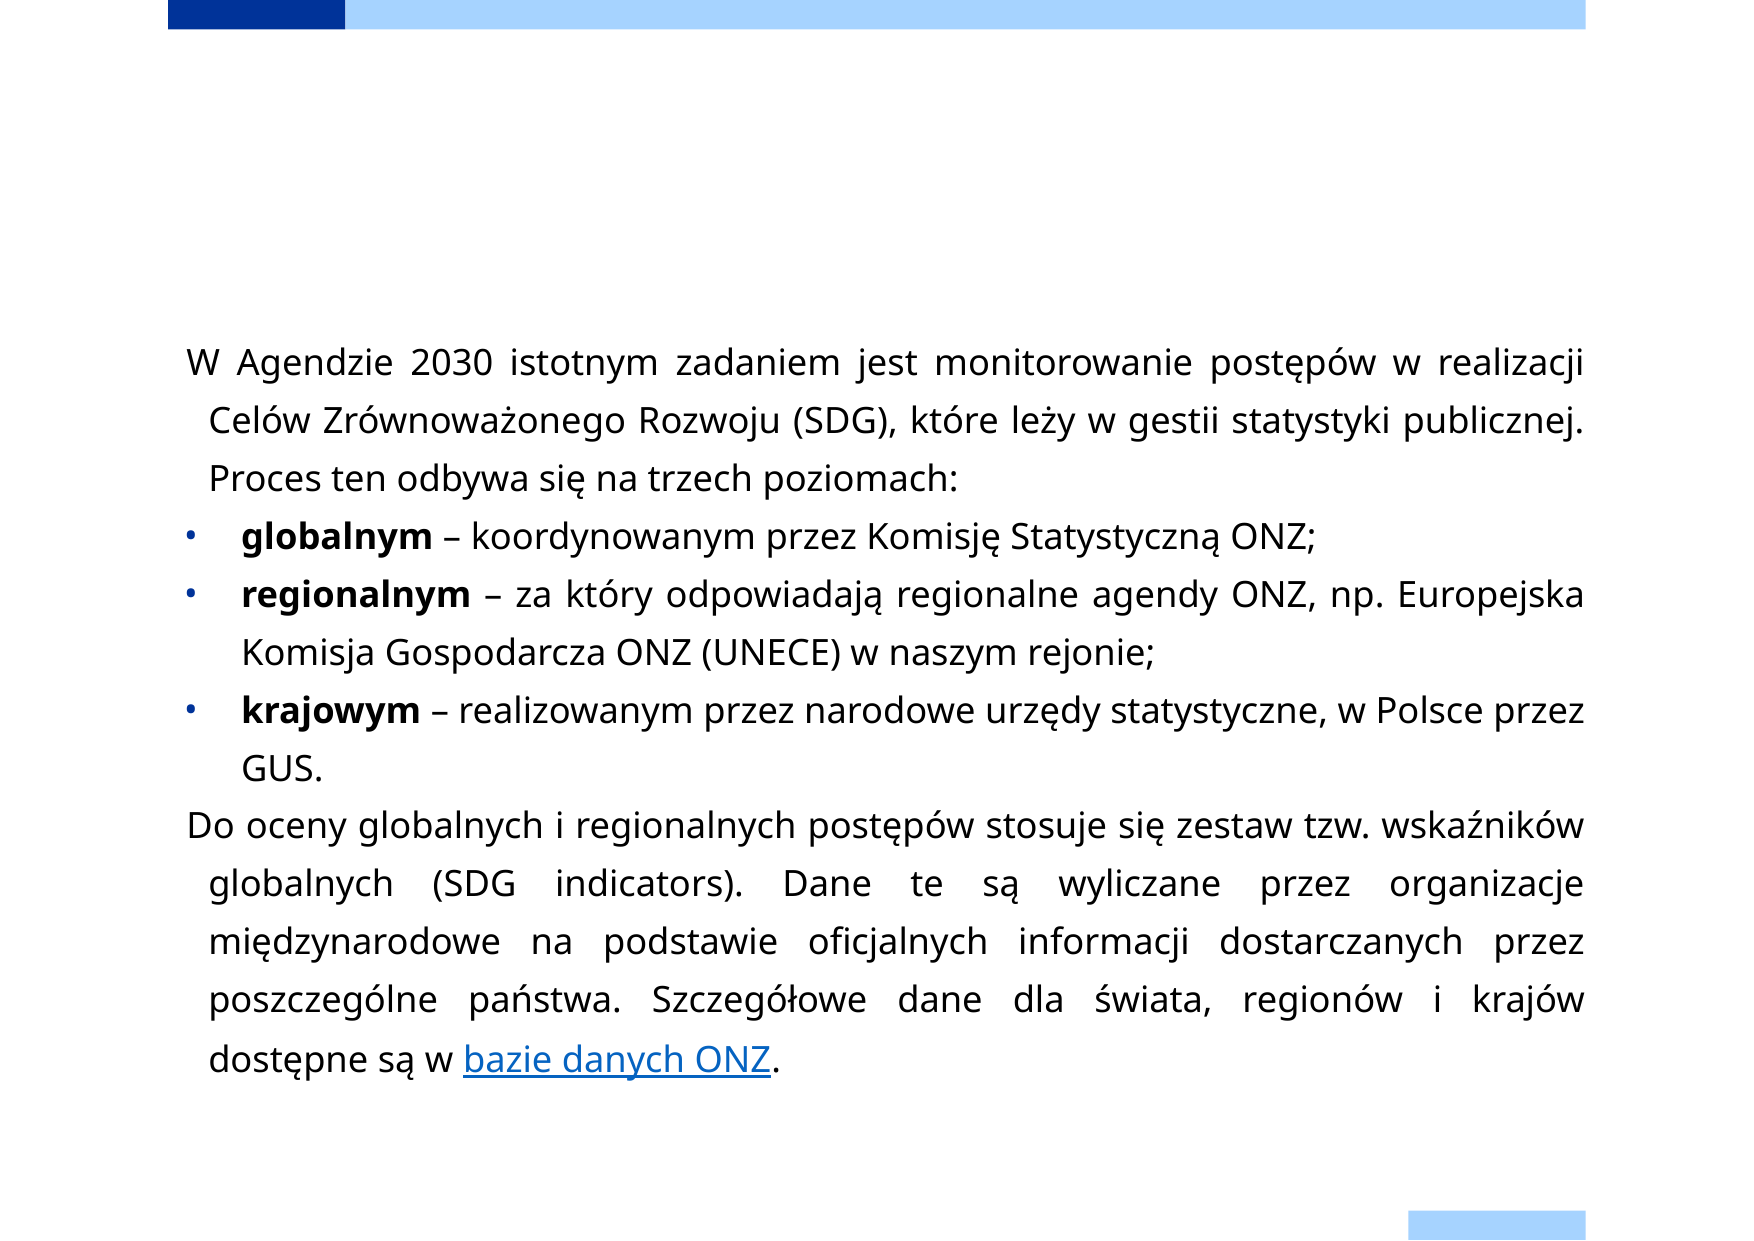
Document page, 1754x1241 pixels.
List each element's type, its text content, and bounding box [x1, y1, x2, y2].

list W Agendzie 2030 istotnym zadaniem jest monitorowanie postępów w realizacji Celów Zrównoważonego Rozwoju (SDG), które leży w gestii statystyki publicznej. Proces ten odbywa się na trzech poziomach: globalnym – koordynowanym przez Komisję Statystyczną ONZ; regionalnym – za który odpowiadają regionalne agendy ONZ, np. Europejska Komisja Gospodarcza ONZ (UNECE) w naszym rejonie; krajowym – realizowanym przez narodowe urzędy statystyczne, w Polsce przez GUS. Do oceny globalnych i regionalnych postępów stosuje się zestaw tzw. wskaźników globalnych (SDG indicators). Dane te są wyliczane przez organizacje międzynarodowe na podstawie oficjalnych informacji dostarczanych przez poszczególne państwa. Szczegółowe dane dla świata, regionów i krajów dostępne są w bazie danych ONZ. [168, 324, 1586, 1093]
